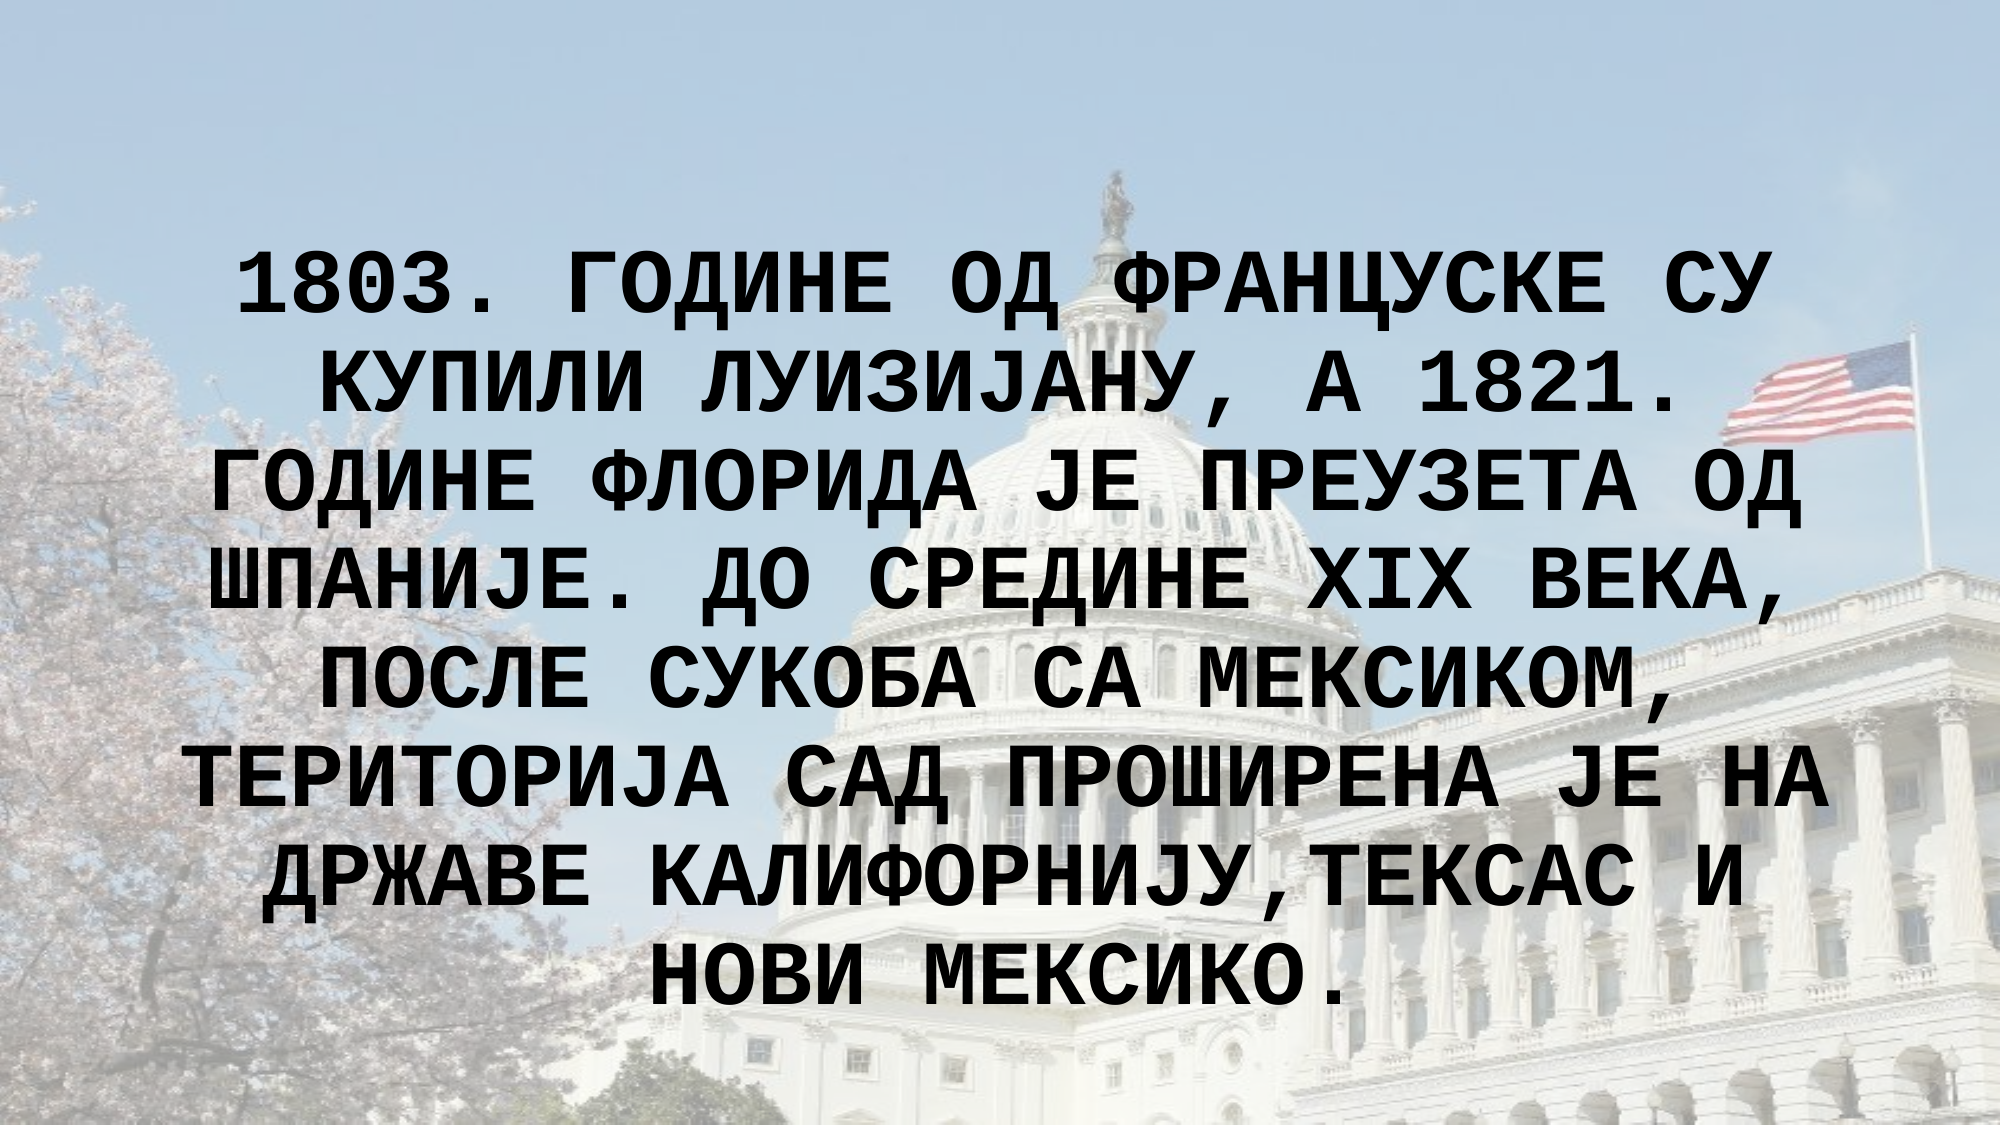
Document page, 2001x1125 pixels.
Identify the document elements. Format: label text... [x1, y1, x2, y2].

title 1803. ГОДИНЕ ОД ФРАНЦУСКЕ СУ КУПИЛИ ЛУИЗИЈАНУ, А 1821. ГОДИНЕ ФЛОРИДА ЈЕ ПРЕУЗЕТА ОД ШПАНИЈЕ. ДО СРЕДИНЕ XIX ВЕКА, ПОСЛЕ СУКОБА СА МЕКСИКОМ, ТЕРИТОРИЈА САД ПРОШИРЕНА ЈЕ НА ДРЖАВЕ КАЛИФОРНИЈУ,ТЕКСАС И НОВИ МЕКСИКО. [142, 271, 1868, 986]
